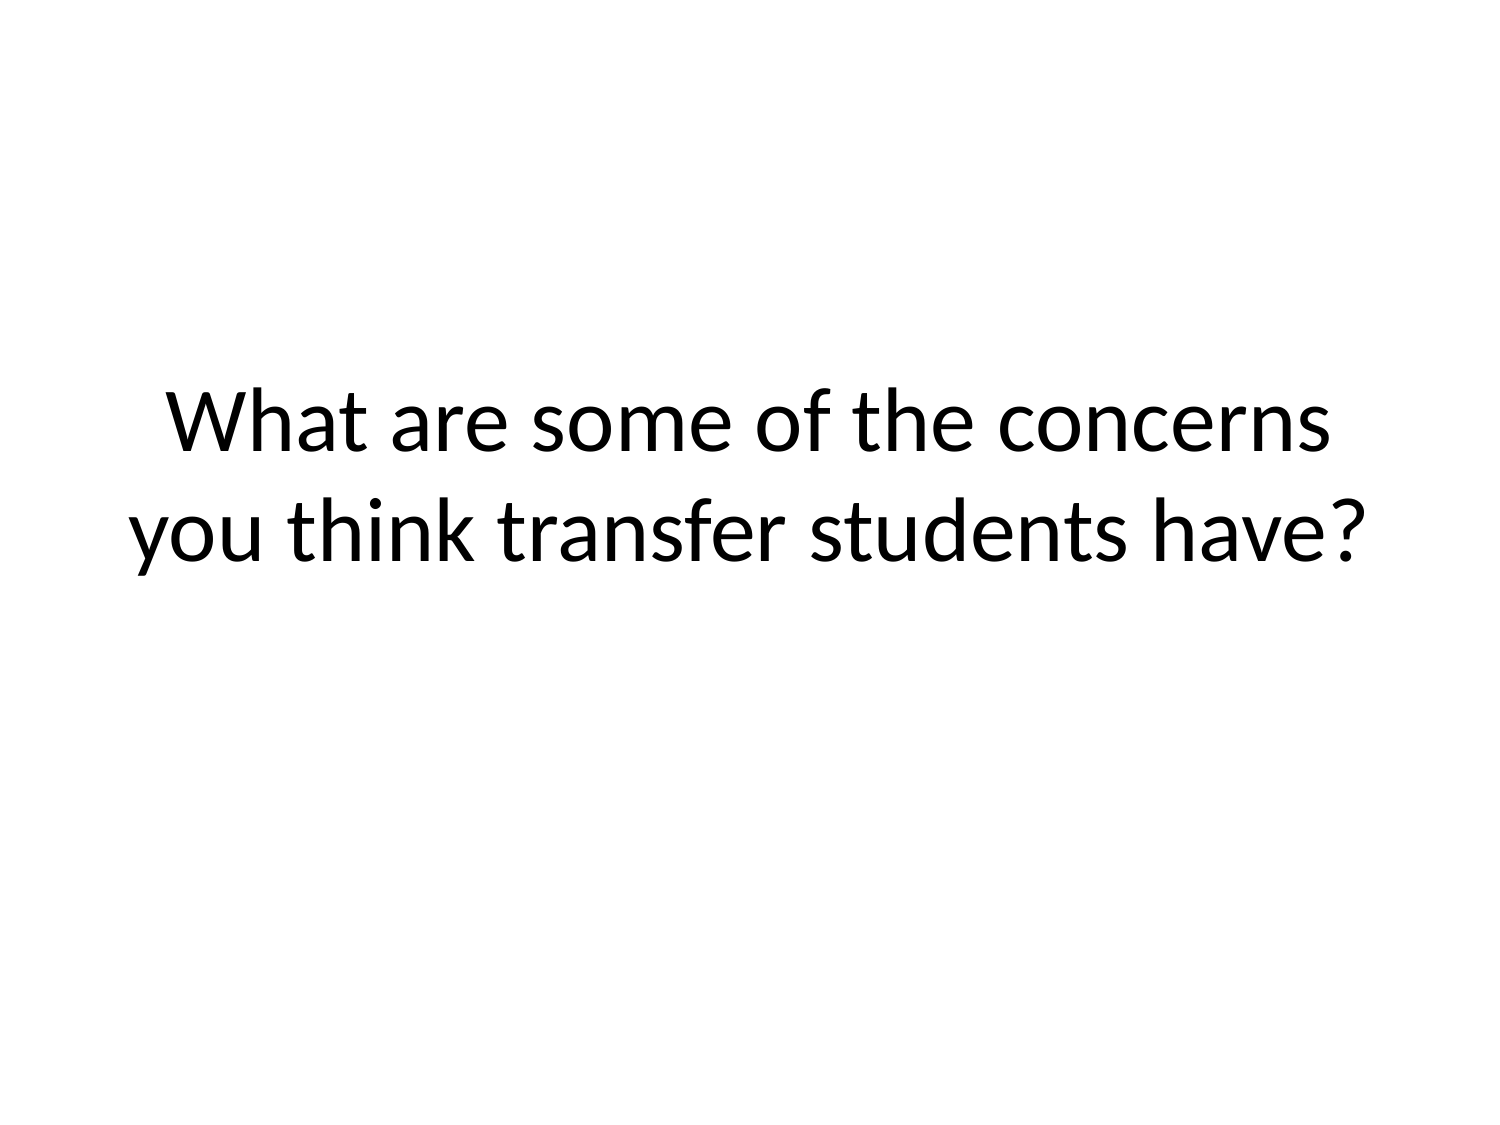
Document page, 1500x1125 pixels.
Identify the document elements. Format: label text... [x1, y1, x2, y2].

title What are some of the concerns you think transfer students have? [112, 349, 1388, 591]
